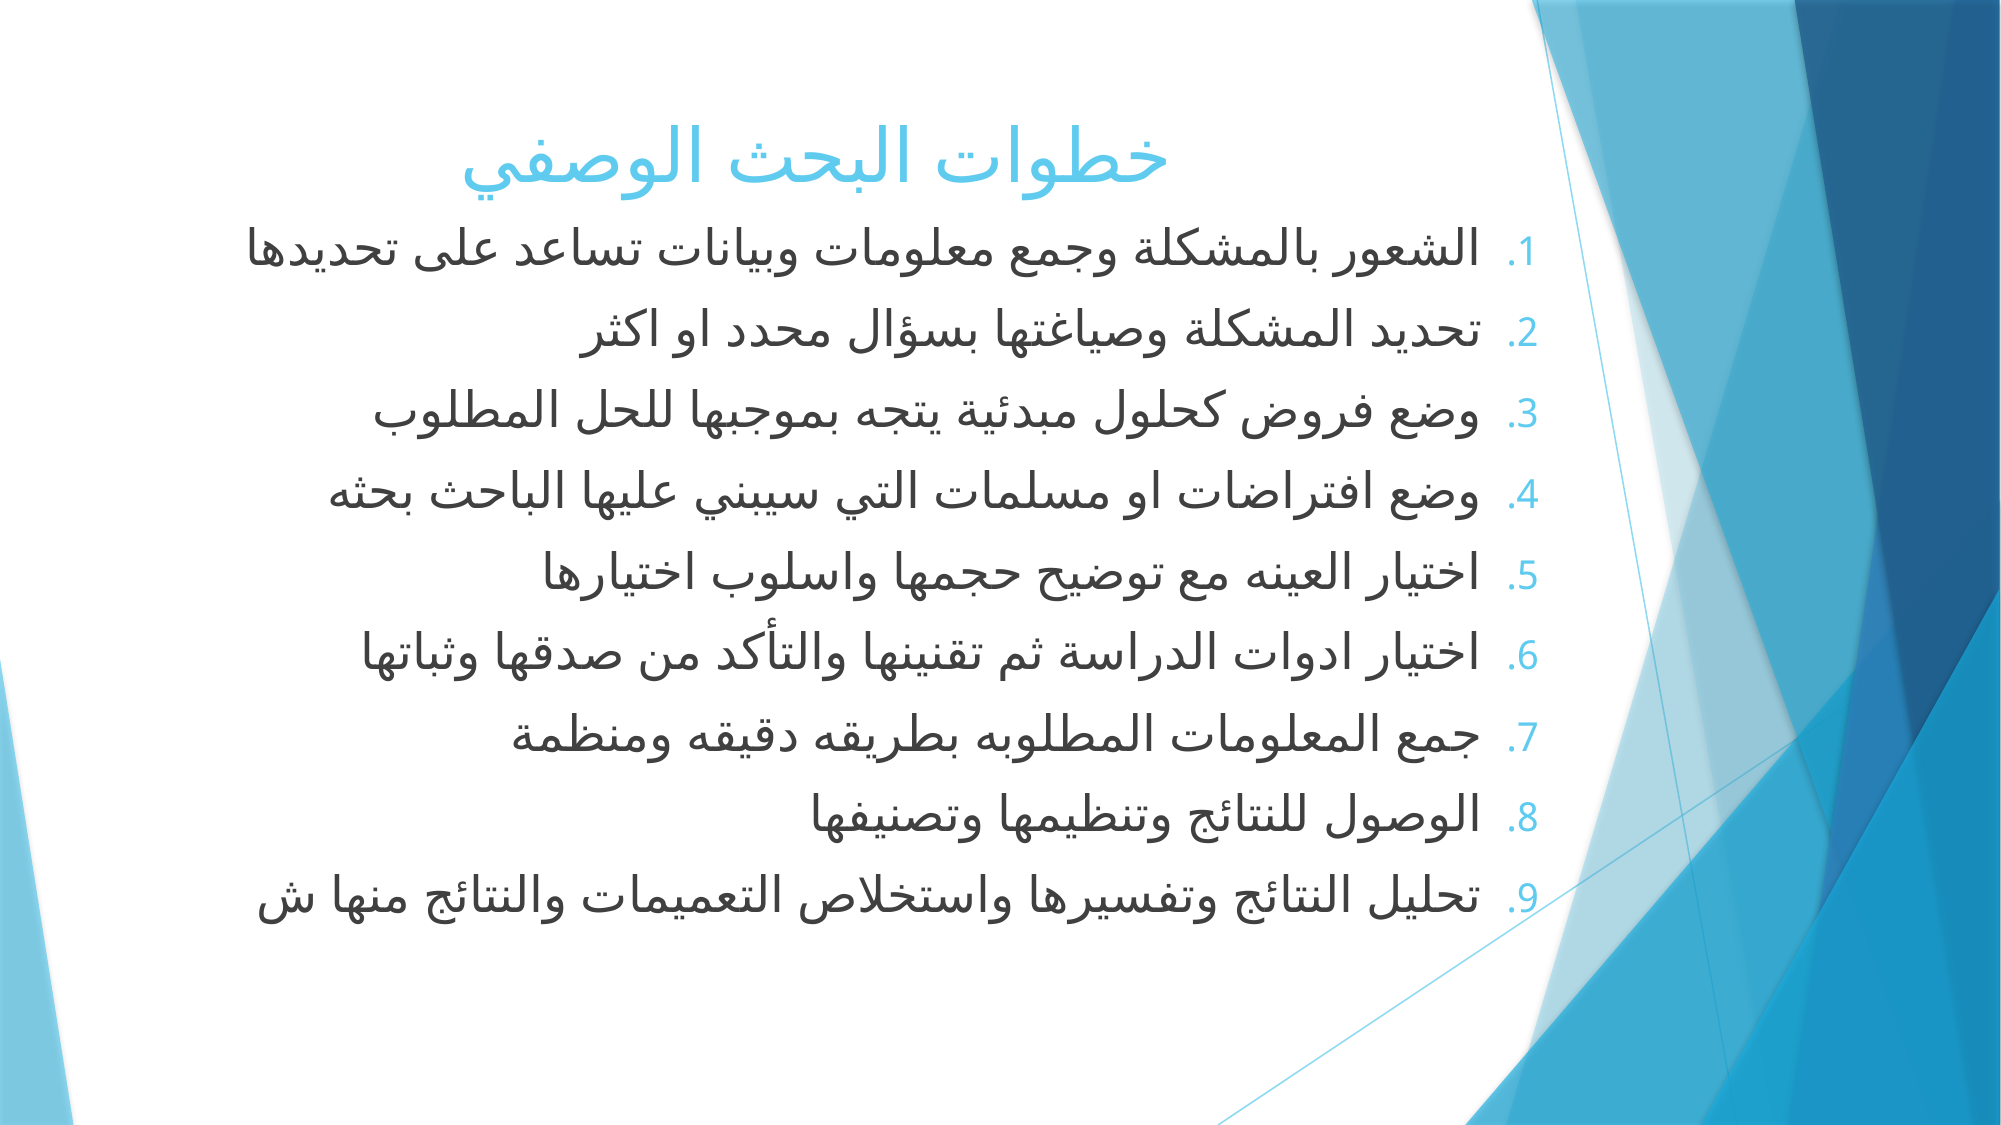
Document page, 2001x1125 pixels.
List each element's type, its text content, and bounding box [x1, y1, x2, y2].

title خطوات البحث الوصفي [111, 99, 1522, 317]
list الشعور بالمشكلة وجمع معلومات وبيانات تساعد على تحديدها تحديد المشكلة وصياغتها بسؤال محدد او اكثر وضع فروض كحلول مبدئية يتجه بموجبها للحل المطلوب وضع افتراضات او مسلمات التي سيبني عليها الباحث بحثه اختيار العينه مع توضيح حجمها واسلوب اختيارها اختيار ادوات الدراسة ثم تقنينها والتأكد من صدقها وثباتها جمع المعلومات المطلوبه بطريقه دقيقه ومنظمة الوصول للنتائج وتنظيمها وتصنيفها تحليل النتائج وتفسيرها واستخلاص التعميمات والنتائج منها ش [143, 208, 1554, 714]
